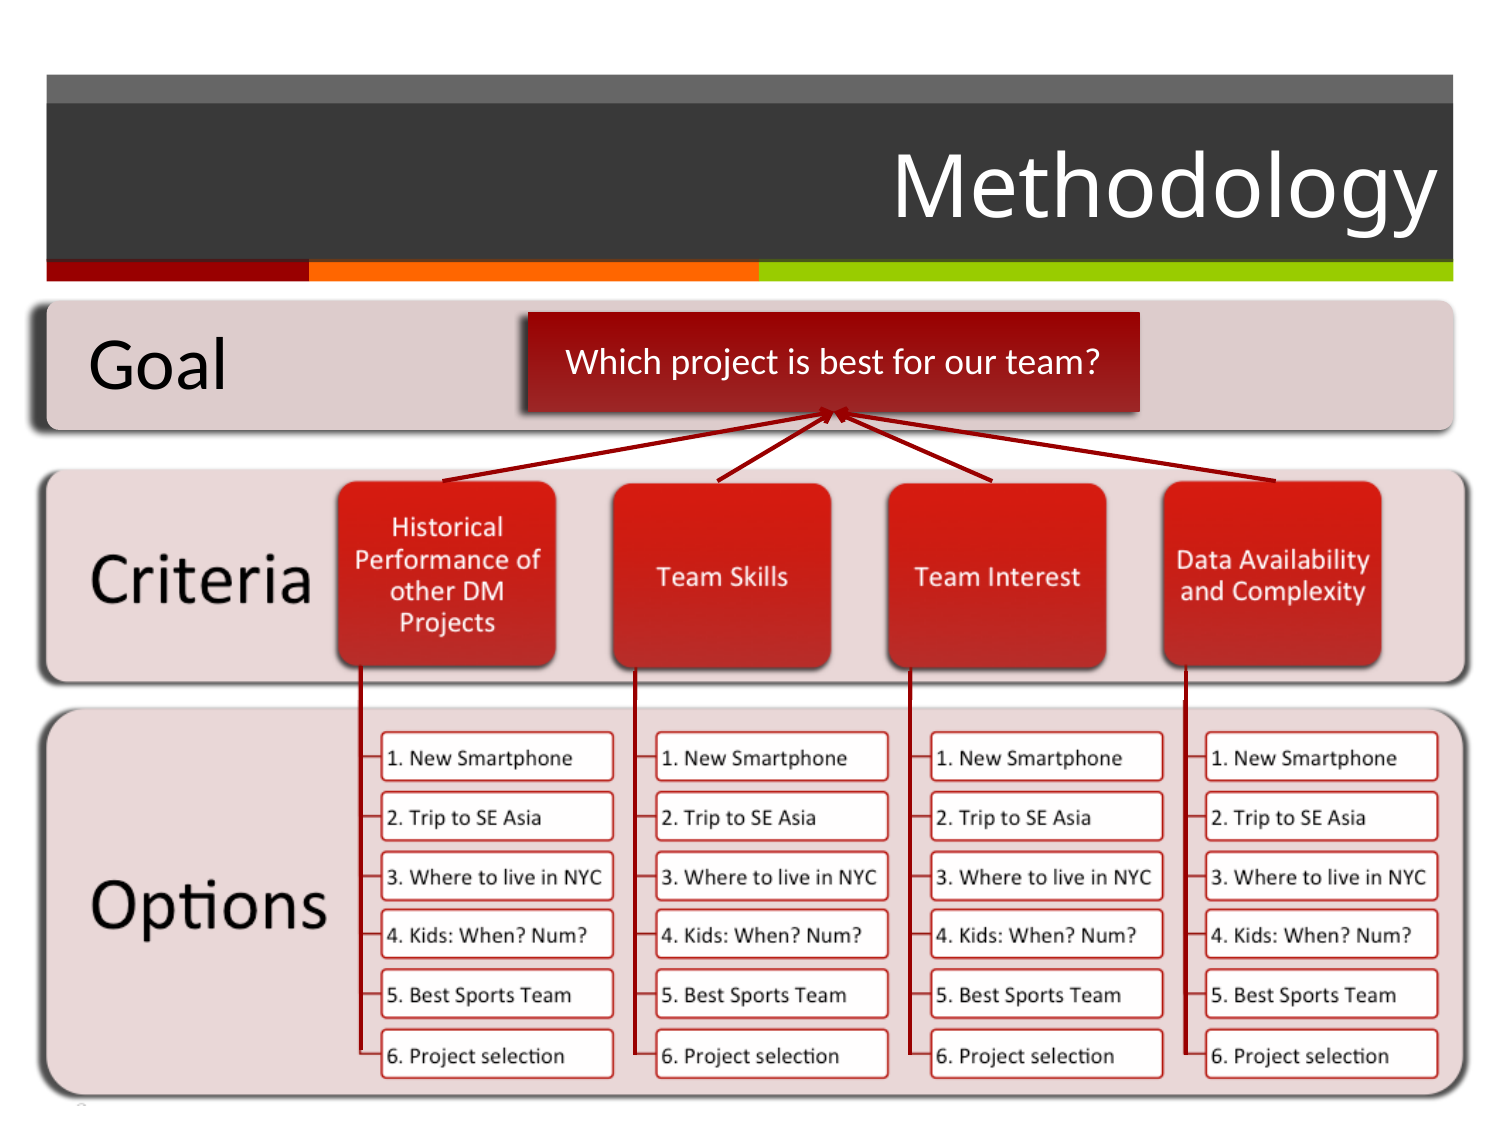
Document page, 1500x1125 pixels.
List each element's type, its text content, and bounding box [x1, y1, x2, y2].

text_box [46, 300, 1454, 431]
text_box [716, 411, 824, 482]
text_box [833, 411, 1277, 482]
picture [20, 458, 1489, 1106]
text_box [527, 312, 1141, 409]
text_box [441, 411, 711, 482]
title Methodology [46, 103, 1454, 263]
